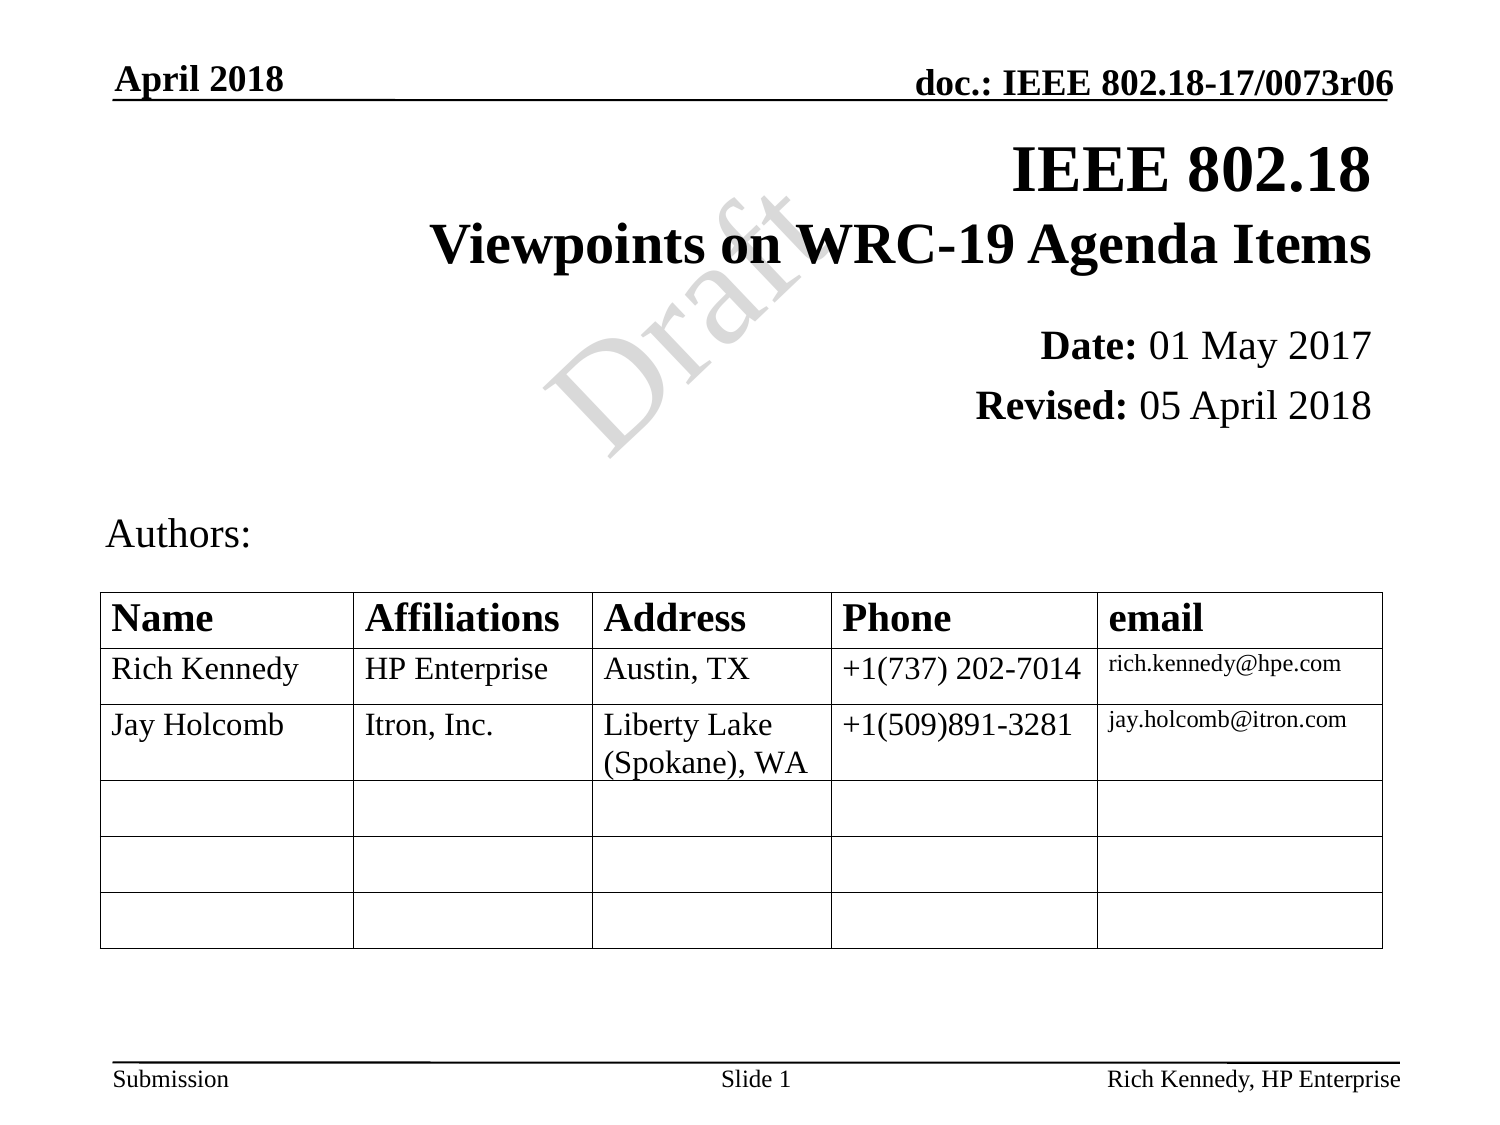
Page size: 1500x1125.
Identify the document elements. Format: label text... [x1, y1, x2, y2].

footer Rich Kennedy, HP Enterprise [902, 1061, 1402, 1093]
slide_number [114, 54, 493, 100]
text_box Authors: [90, 498, 328, 562]
list Date: 01 May 2017 Revised: 05 April 2018 [112, 309, 1388, 426]
slide_number Slide 1 [712, 1061, 800, 1123]
title IEEE 802.18 Viewpoints on WRC-19 Agenda Items [112, 112, 1388, 288]
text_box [84, 591, 1412, 999]
